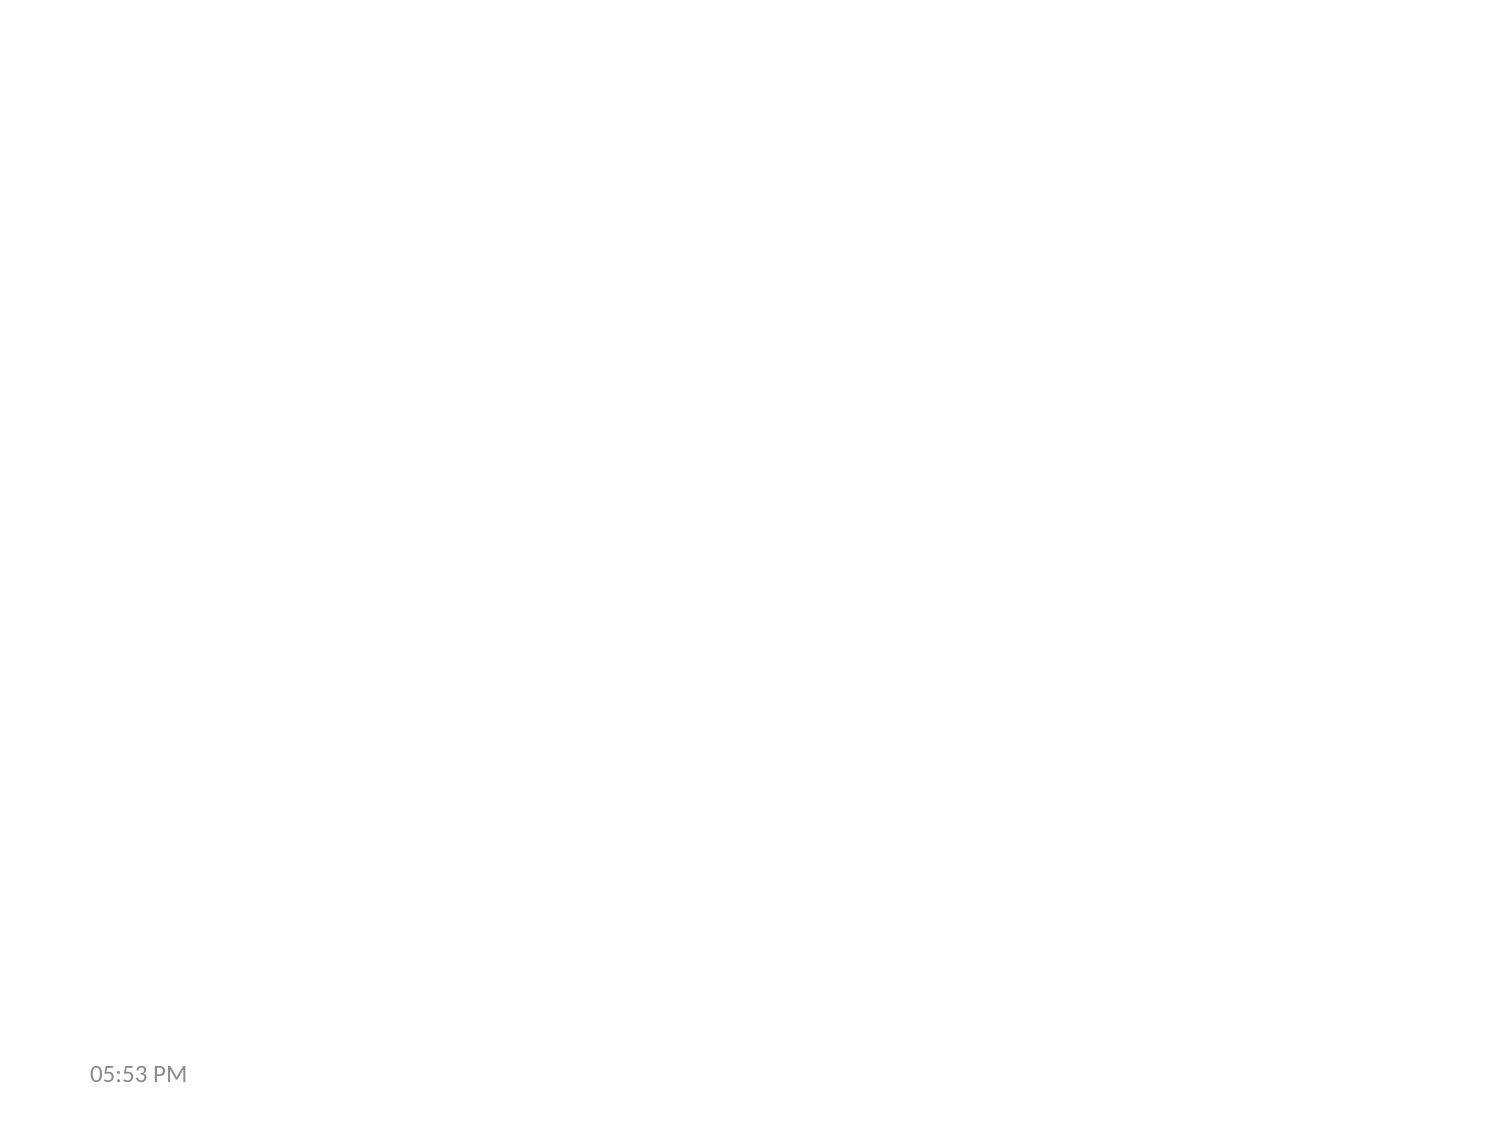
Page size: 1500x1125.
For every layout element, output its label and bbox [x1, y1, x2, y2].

slide_number [75, 1042, 425, 1103]
